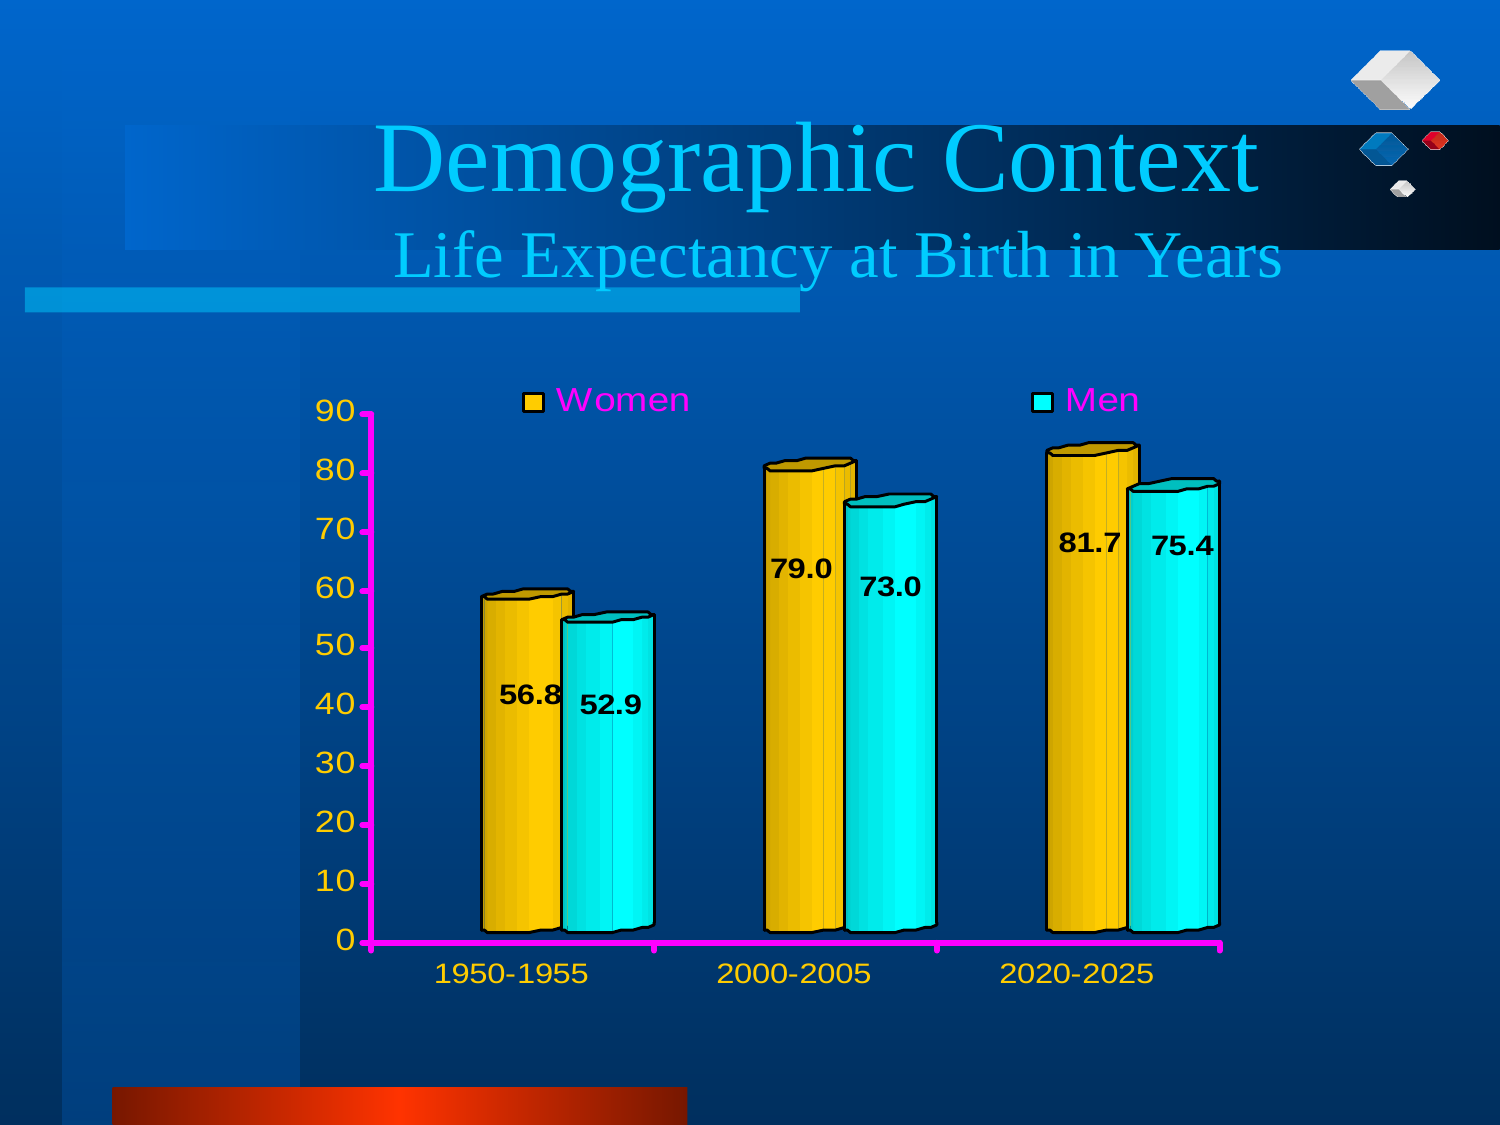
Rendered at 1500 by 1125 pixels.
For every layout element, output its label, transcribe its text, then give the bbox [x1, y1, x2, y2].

title Demographic Context Life Expectancy at Birth in Years [112, 99, 1301, 263]
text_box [275, 337, 1363, 1026]
picture [1350, 49, 1449, 208]
